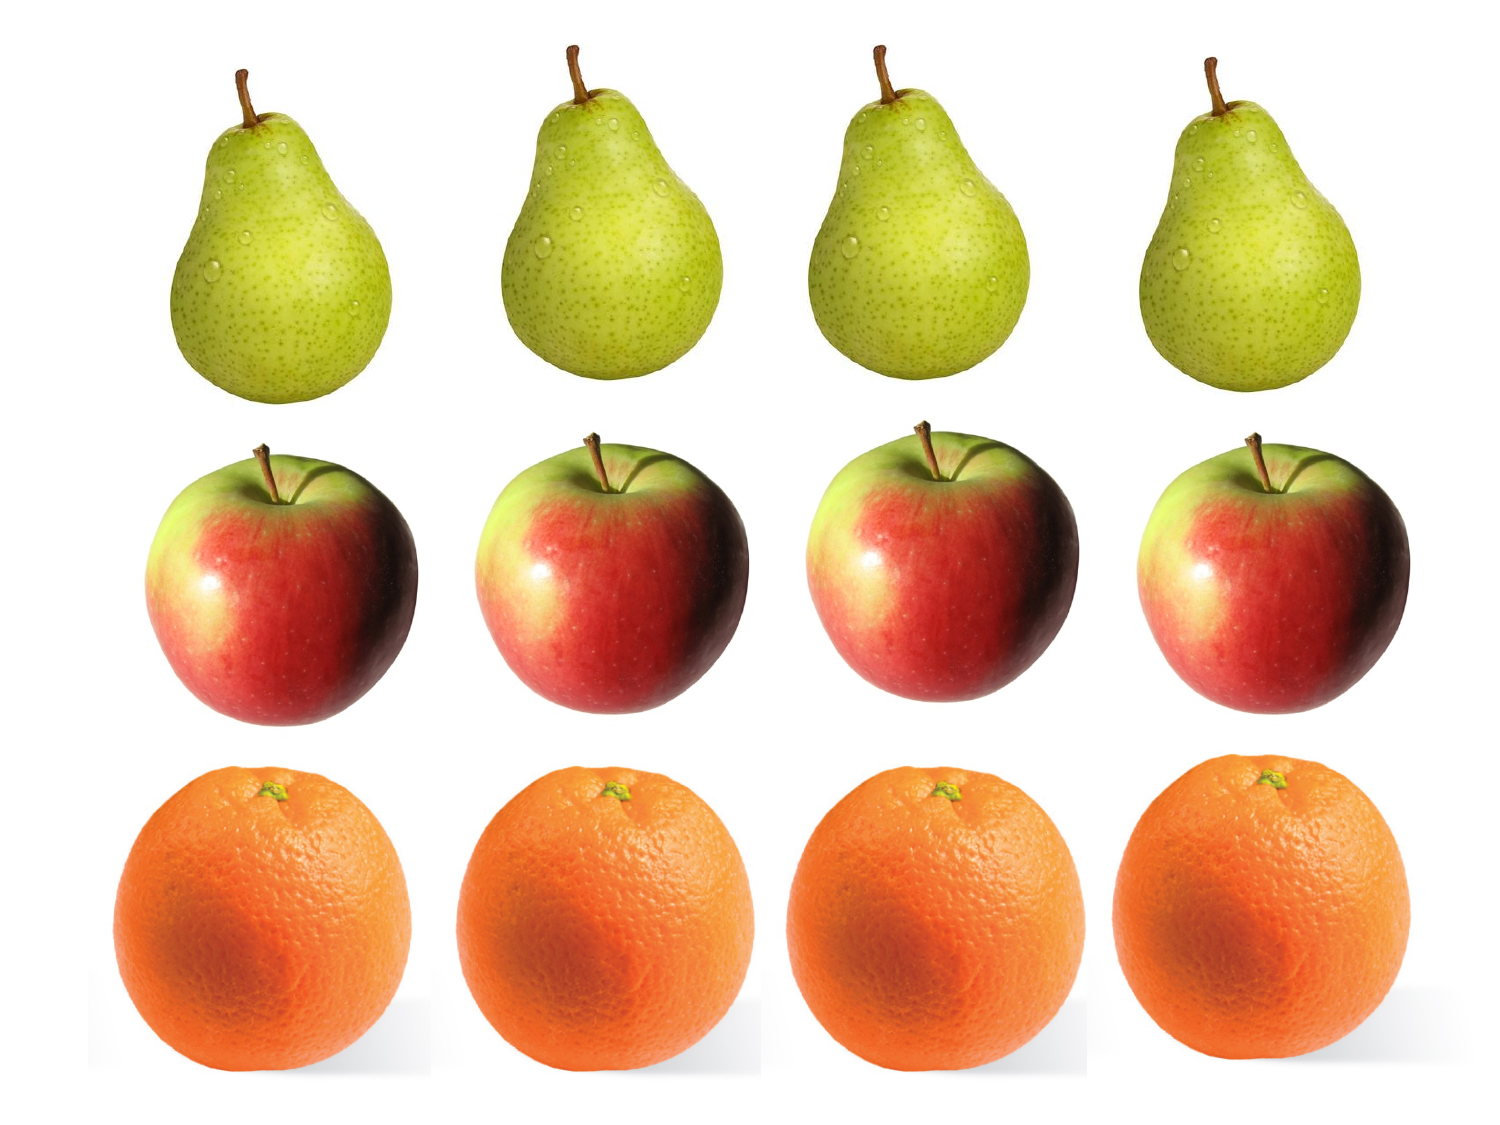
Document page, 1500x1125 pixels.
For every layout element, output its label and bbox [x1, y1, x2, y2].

picture [111, 30, 1450, 755]
picture [88, 751, 1500, 1093]
